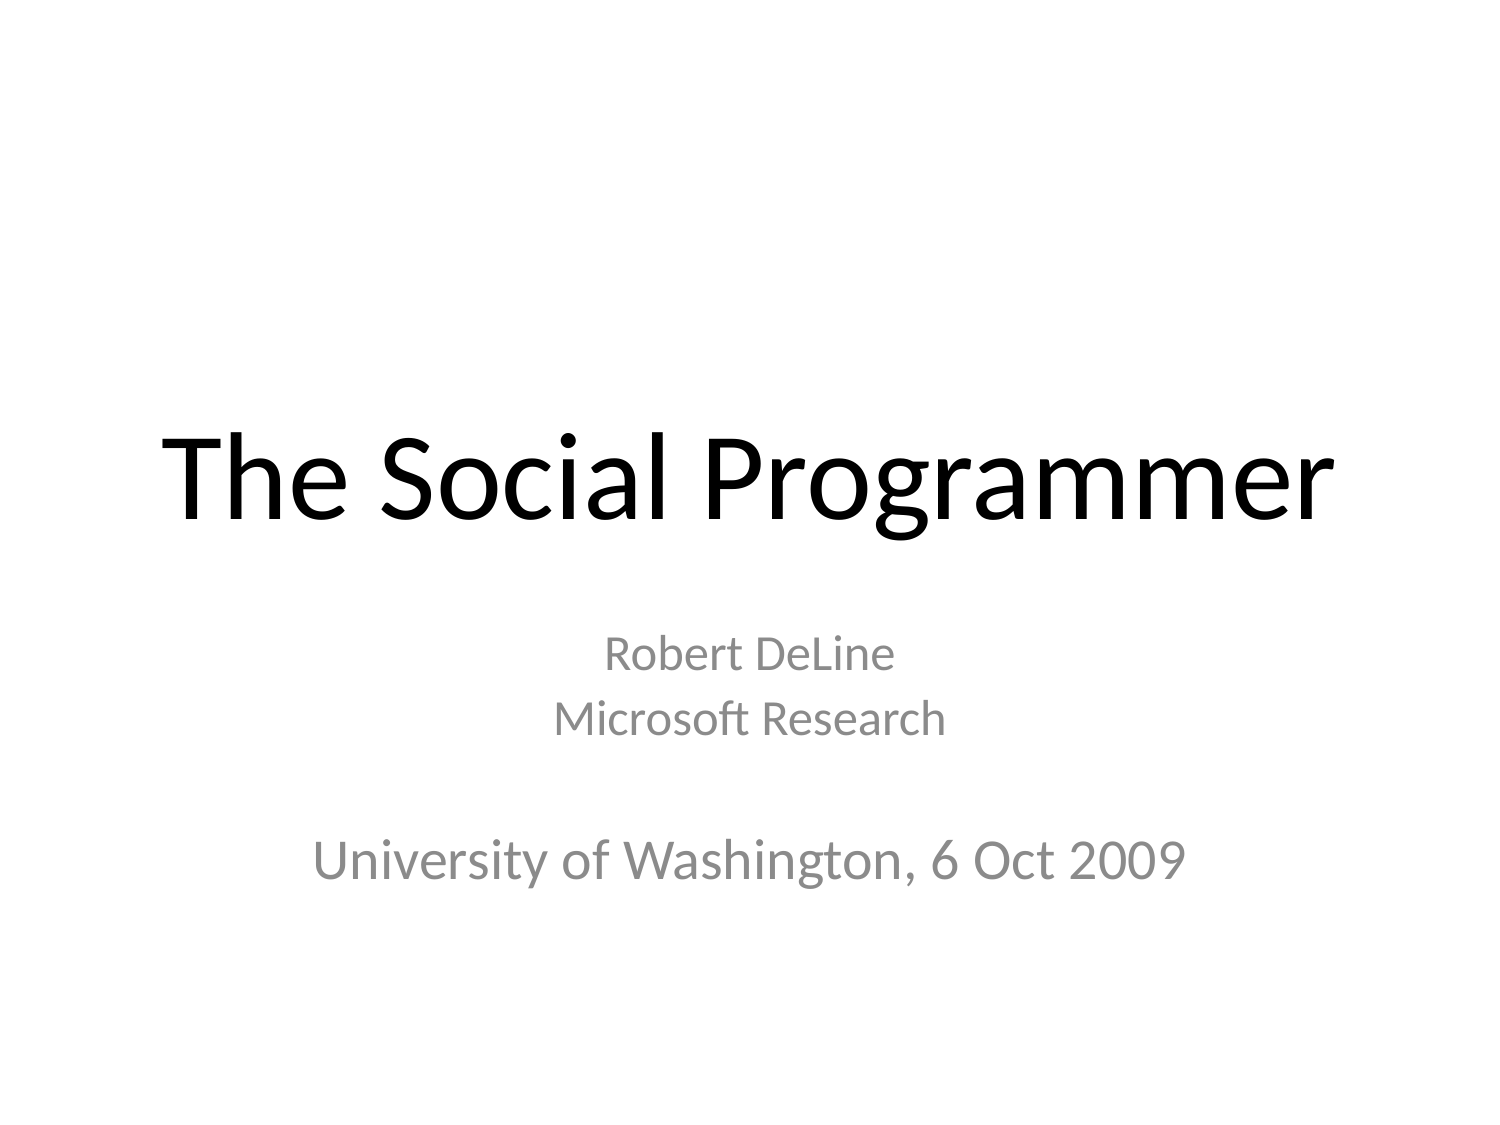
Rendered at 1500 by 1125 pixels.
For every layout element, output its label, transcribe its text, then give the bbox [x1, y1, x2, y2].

title The Social Programmer [112, 349, 1388, 591]
subtitle Robert DeLine Microsoft Research University of Washington, 6 Oct 2009 [225, 612, 1275, 900]
